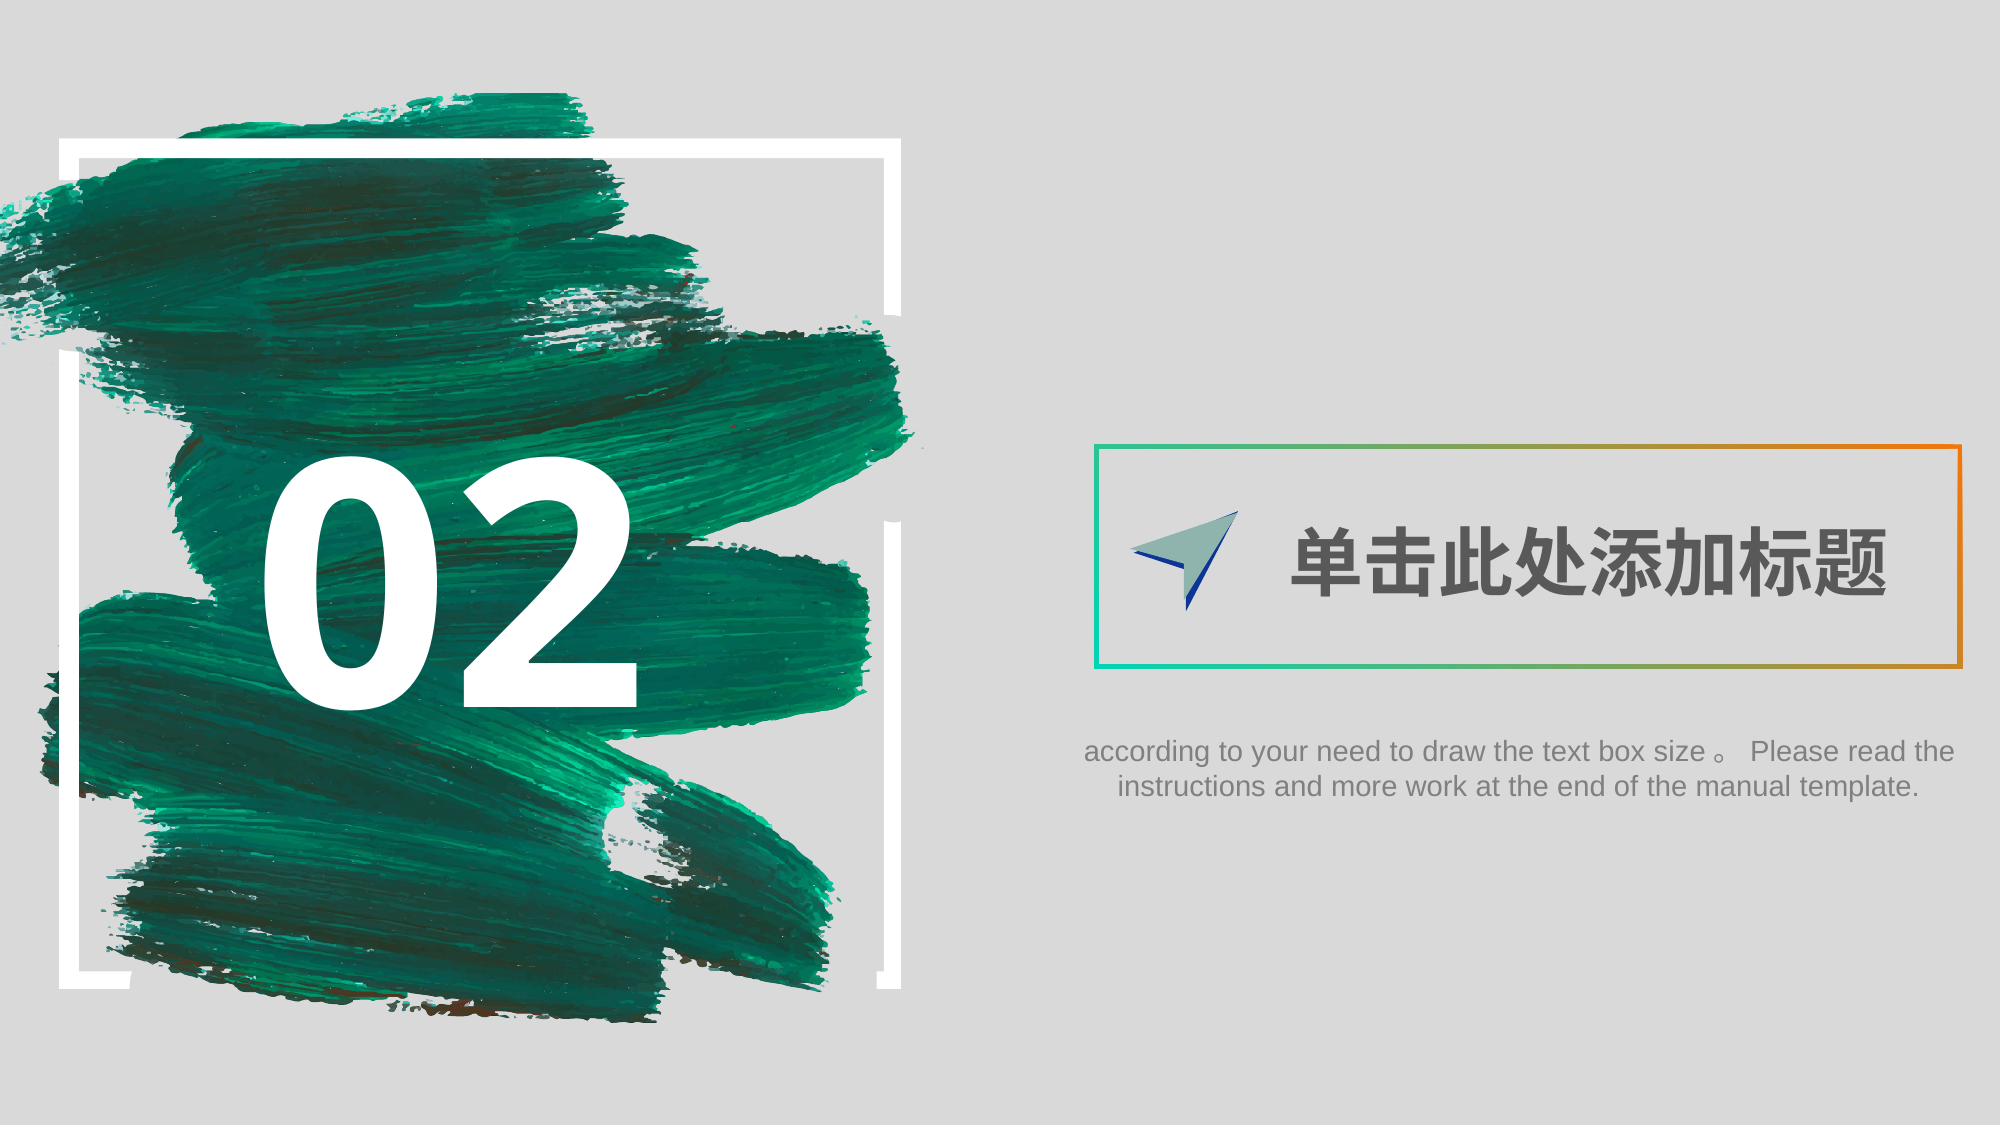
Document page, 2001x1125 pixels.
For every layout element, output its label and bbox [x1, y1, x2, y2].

text_box [0, 93, 927, 1023]
text_box [1049, 444, 1990, 804]
text_box [56, 136, 901, 989]
